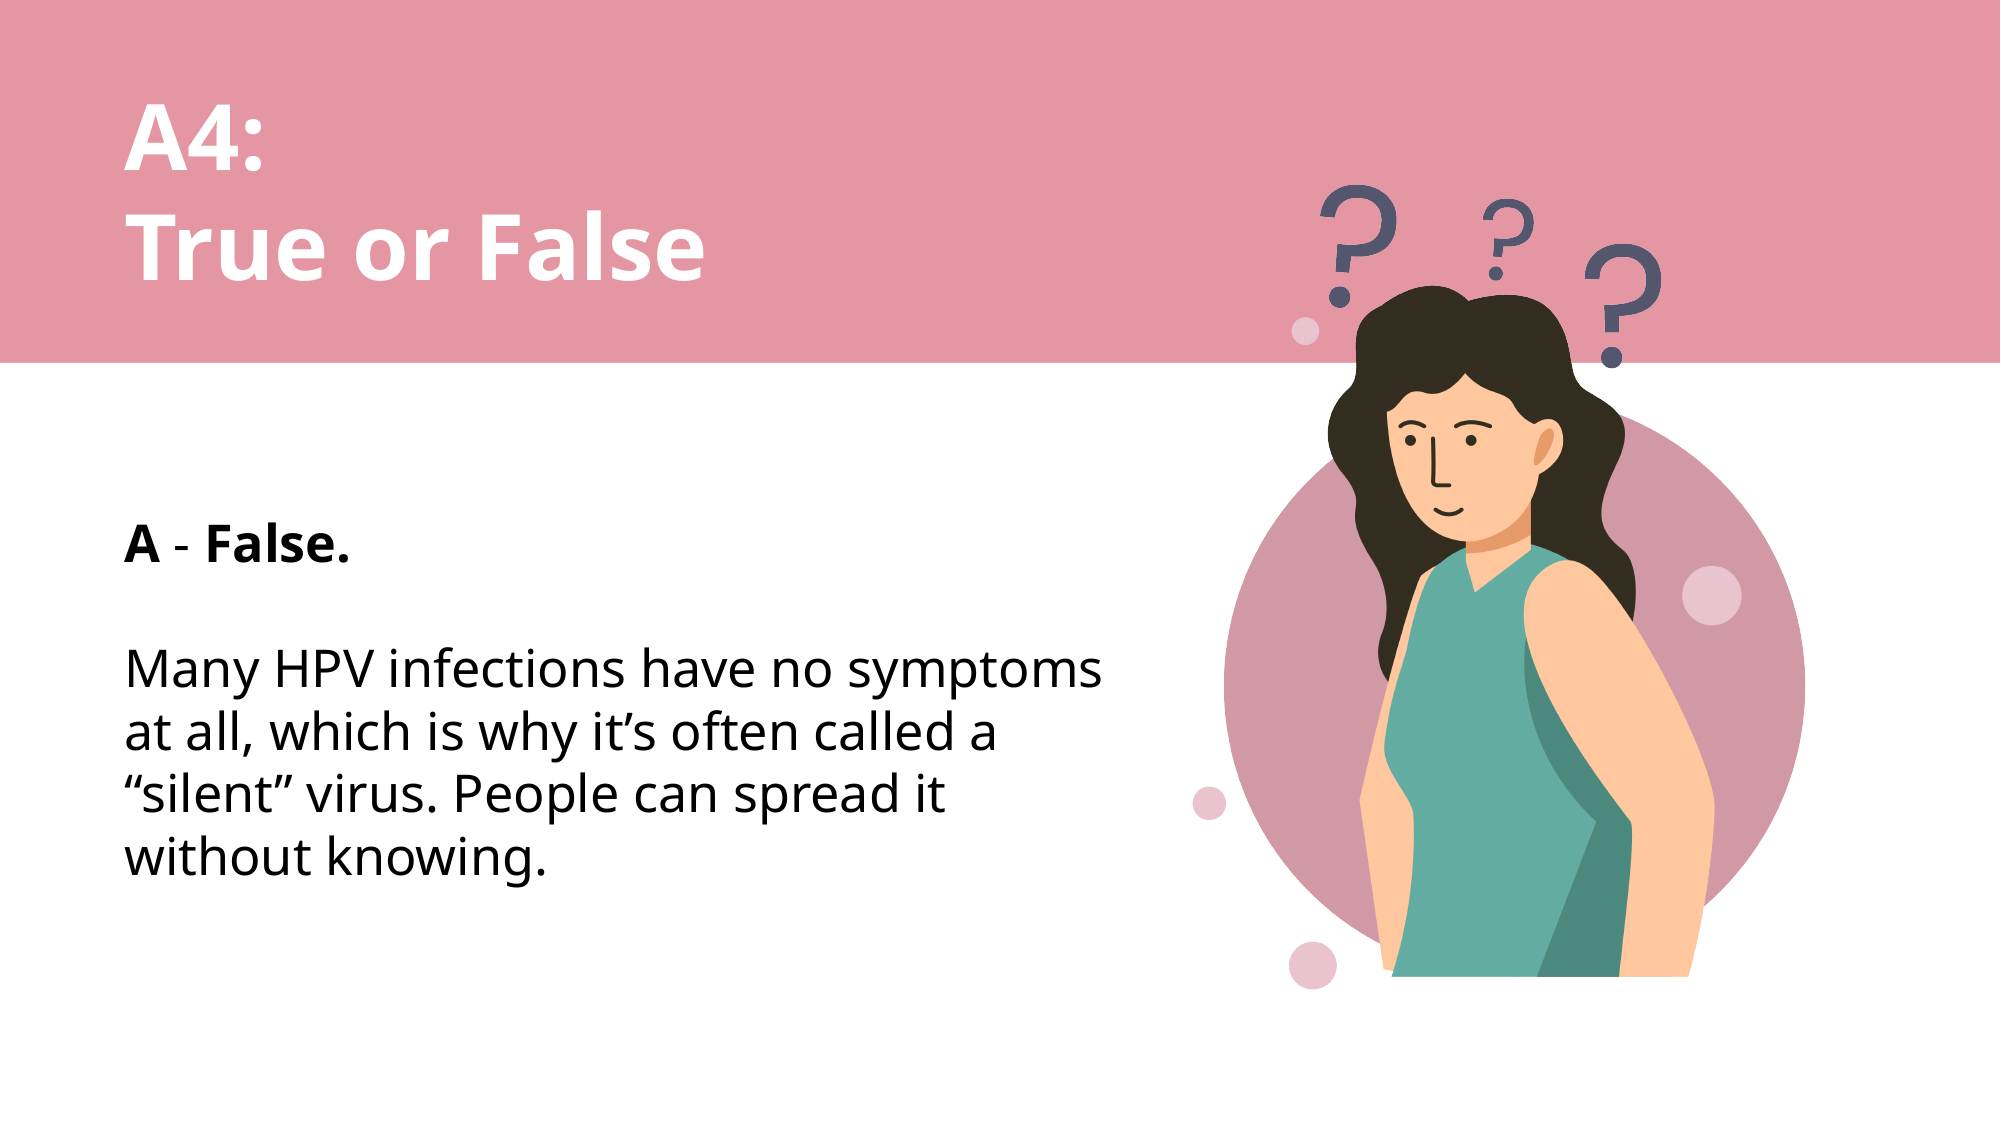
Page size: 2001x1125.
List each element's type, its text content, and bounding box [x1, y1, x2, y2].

text_box A - False. Many HPV infections have no symptoms at all, which is why it’s often called a “silent” virus. People can spread it without knowing. [109, 503, 1032, 951]
picture [0, 0, 2000, 1075]
